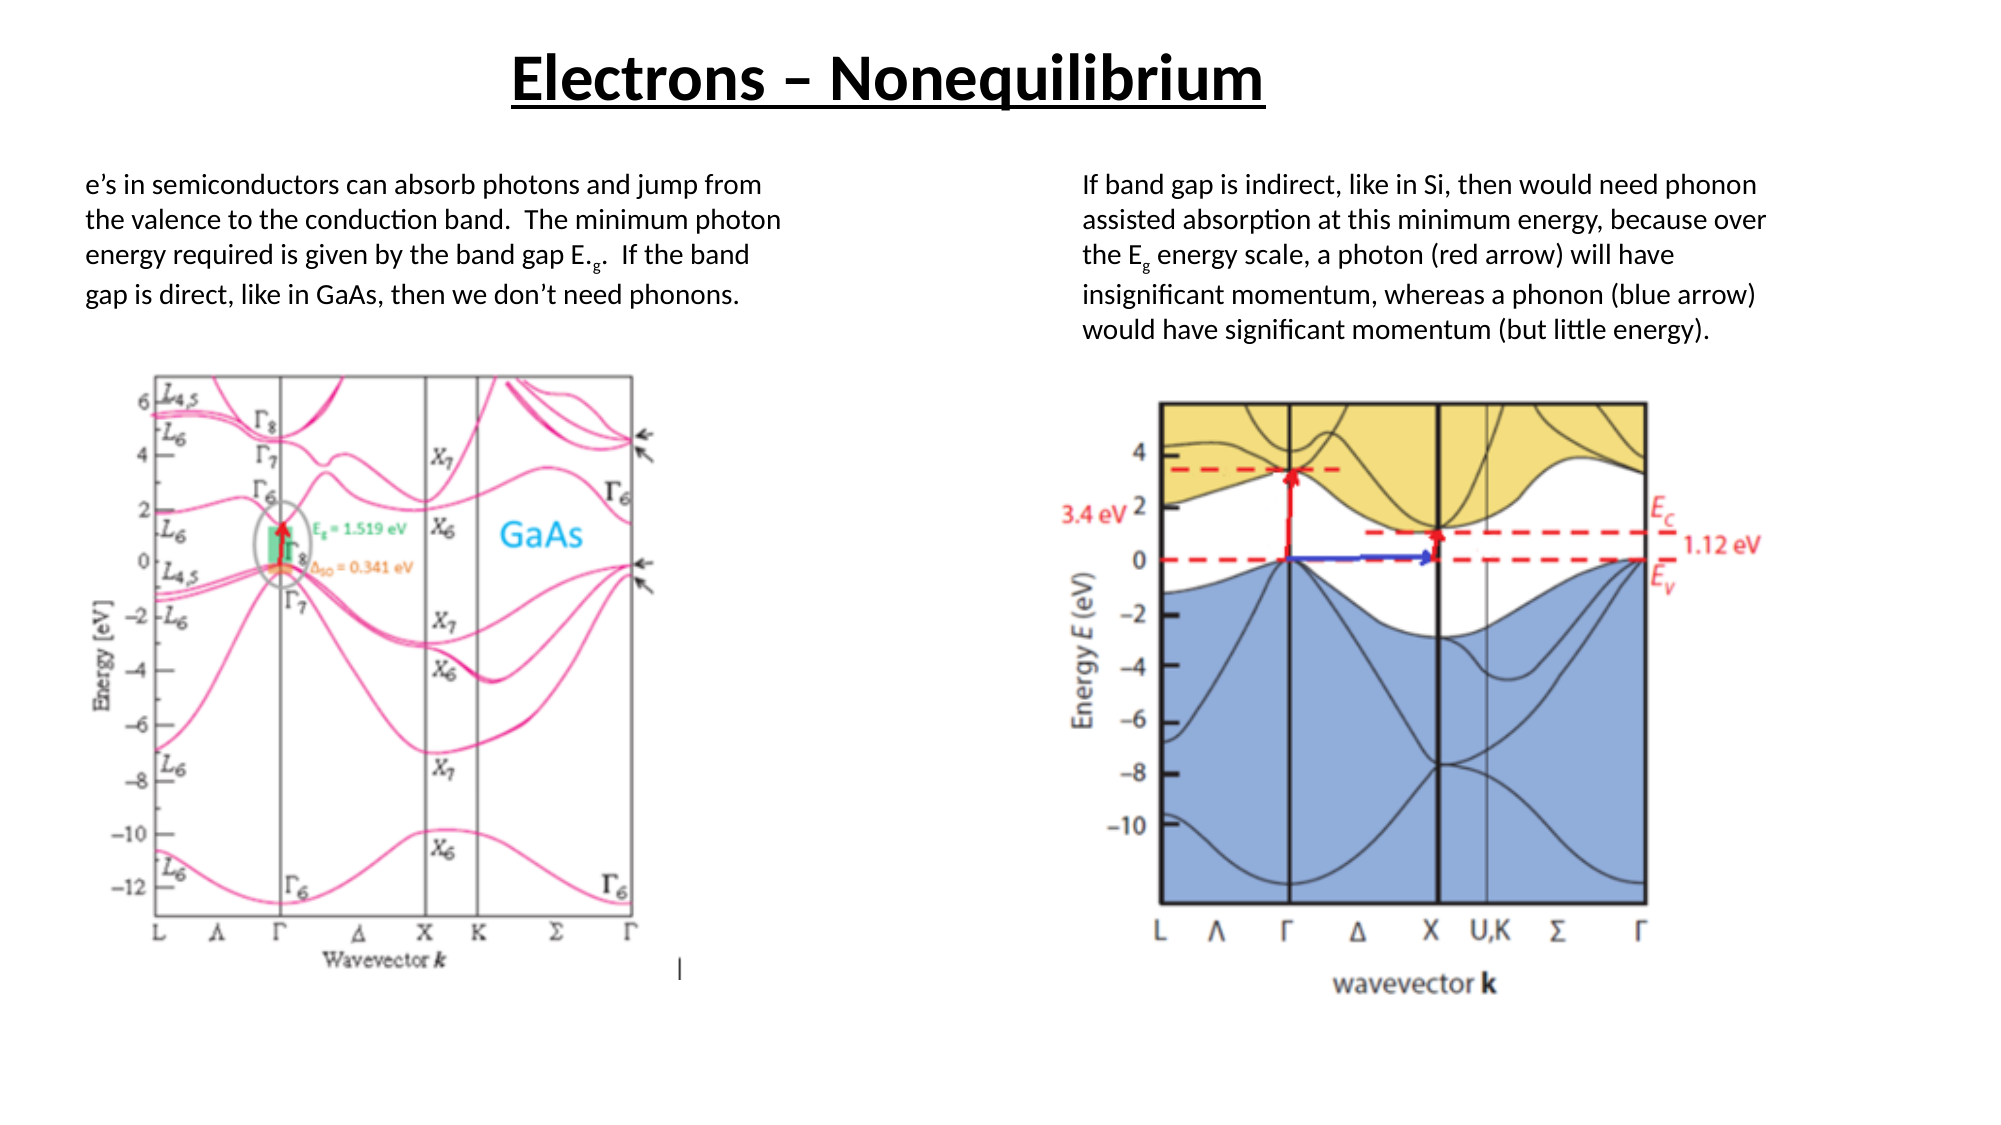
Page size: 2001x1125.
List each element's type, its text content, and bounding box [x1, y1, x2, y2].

text_box If band gap is indirect, like in Si, then would need phonon assisted absorption at this minimum energy, because over the Eg energy scale, a photon (red arrow) will have insignificant momentum, whereas a phonon (blue arrow) would have significant momentum (but little energy). [1067, 157, 1809, 353]
picture [70, 354, 683, 981]
picture [1037, 376, 1801, 1022]
title Electrons – Nonequilibrium [496, 15, 1419, 143]
text_box e’s in semiconductors can absorb photons and jump from the valence to the conduction band. The minimum photon energy required is given by the band gap E.g. If the band gap is direct, like in GaAs, then we don’t need phonons. [70, 157, 812, 318]
